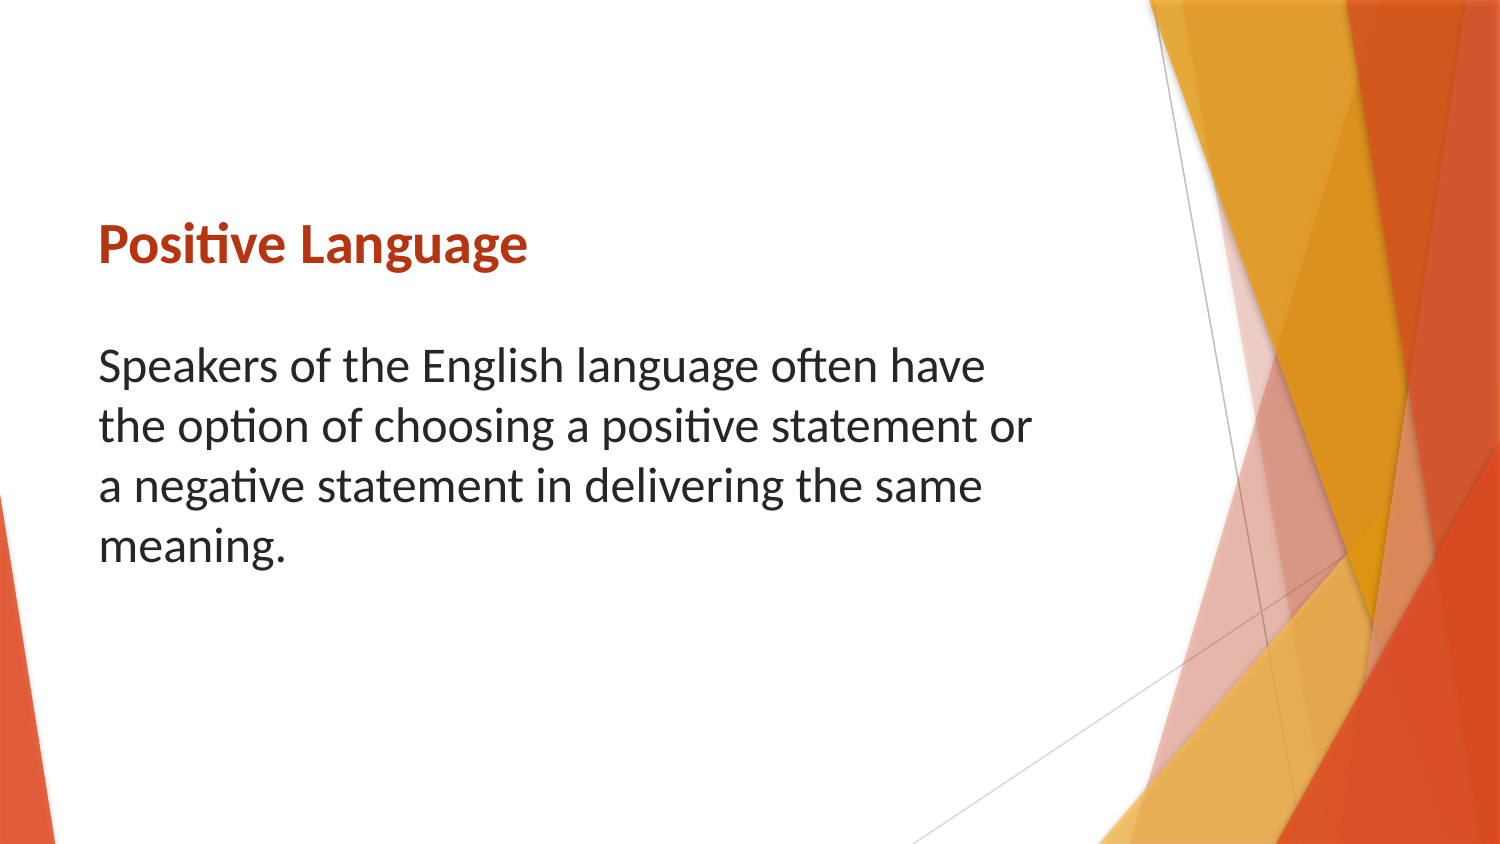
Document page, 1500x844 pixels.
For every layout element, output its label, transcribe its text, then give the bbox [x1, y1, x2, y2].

list Speakers of the English language often have the option of choosing a positive statement or a negative statement in delivering the same meaning. [83, 324, 1069, 685]
title Positive Language [83, 197, 1141, 285]
